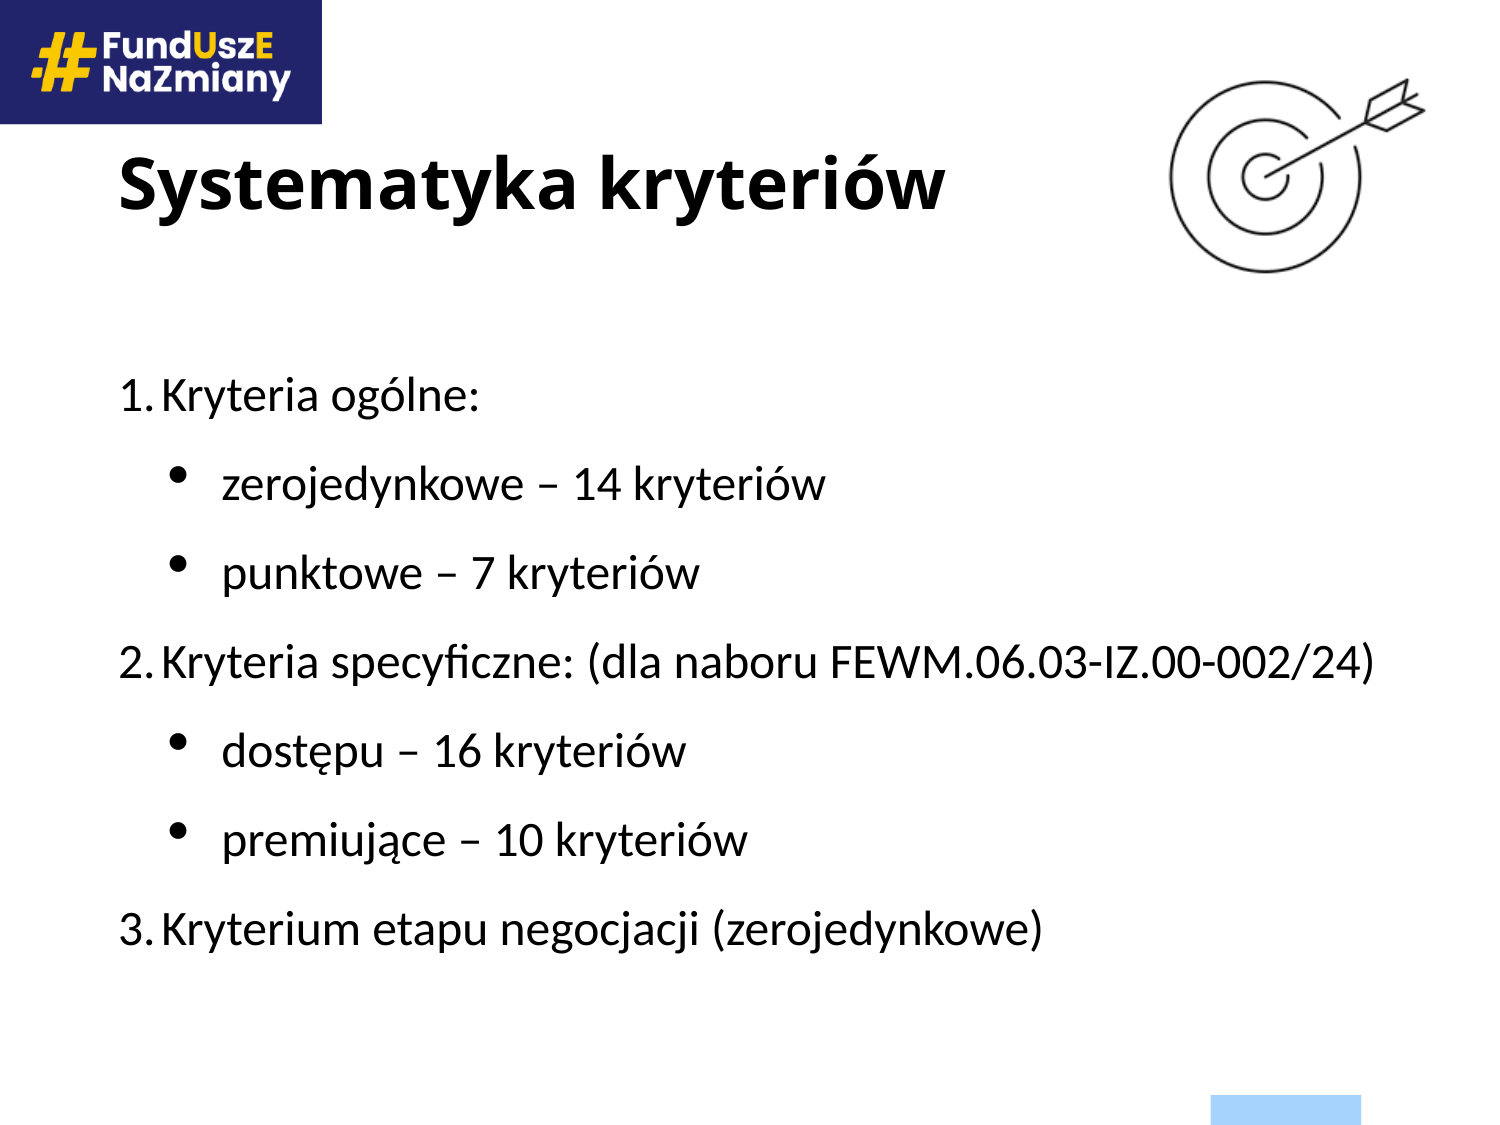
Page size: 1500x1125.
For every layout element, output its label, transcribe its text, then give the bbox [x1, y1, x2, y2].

title Systematyka kryteriów [103, 139, 1108, 265]
list Kryteria ogólne: zerojedynkowe – 14 kryteriów punktowe – 7 kryteriów Kryteria specyficzne: (dla naboru FEWM.06.03-IZ.00-002/24) dostępu – 16 kryteriów premiujące – 10 kryteriów Kryterium etapu negocjacji (zerojedynkowe) [103, 265, 1397, 1047]
picture [0, 0, 1500, 1125]
